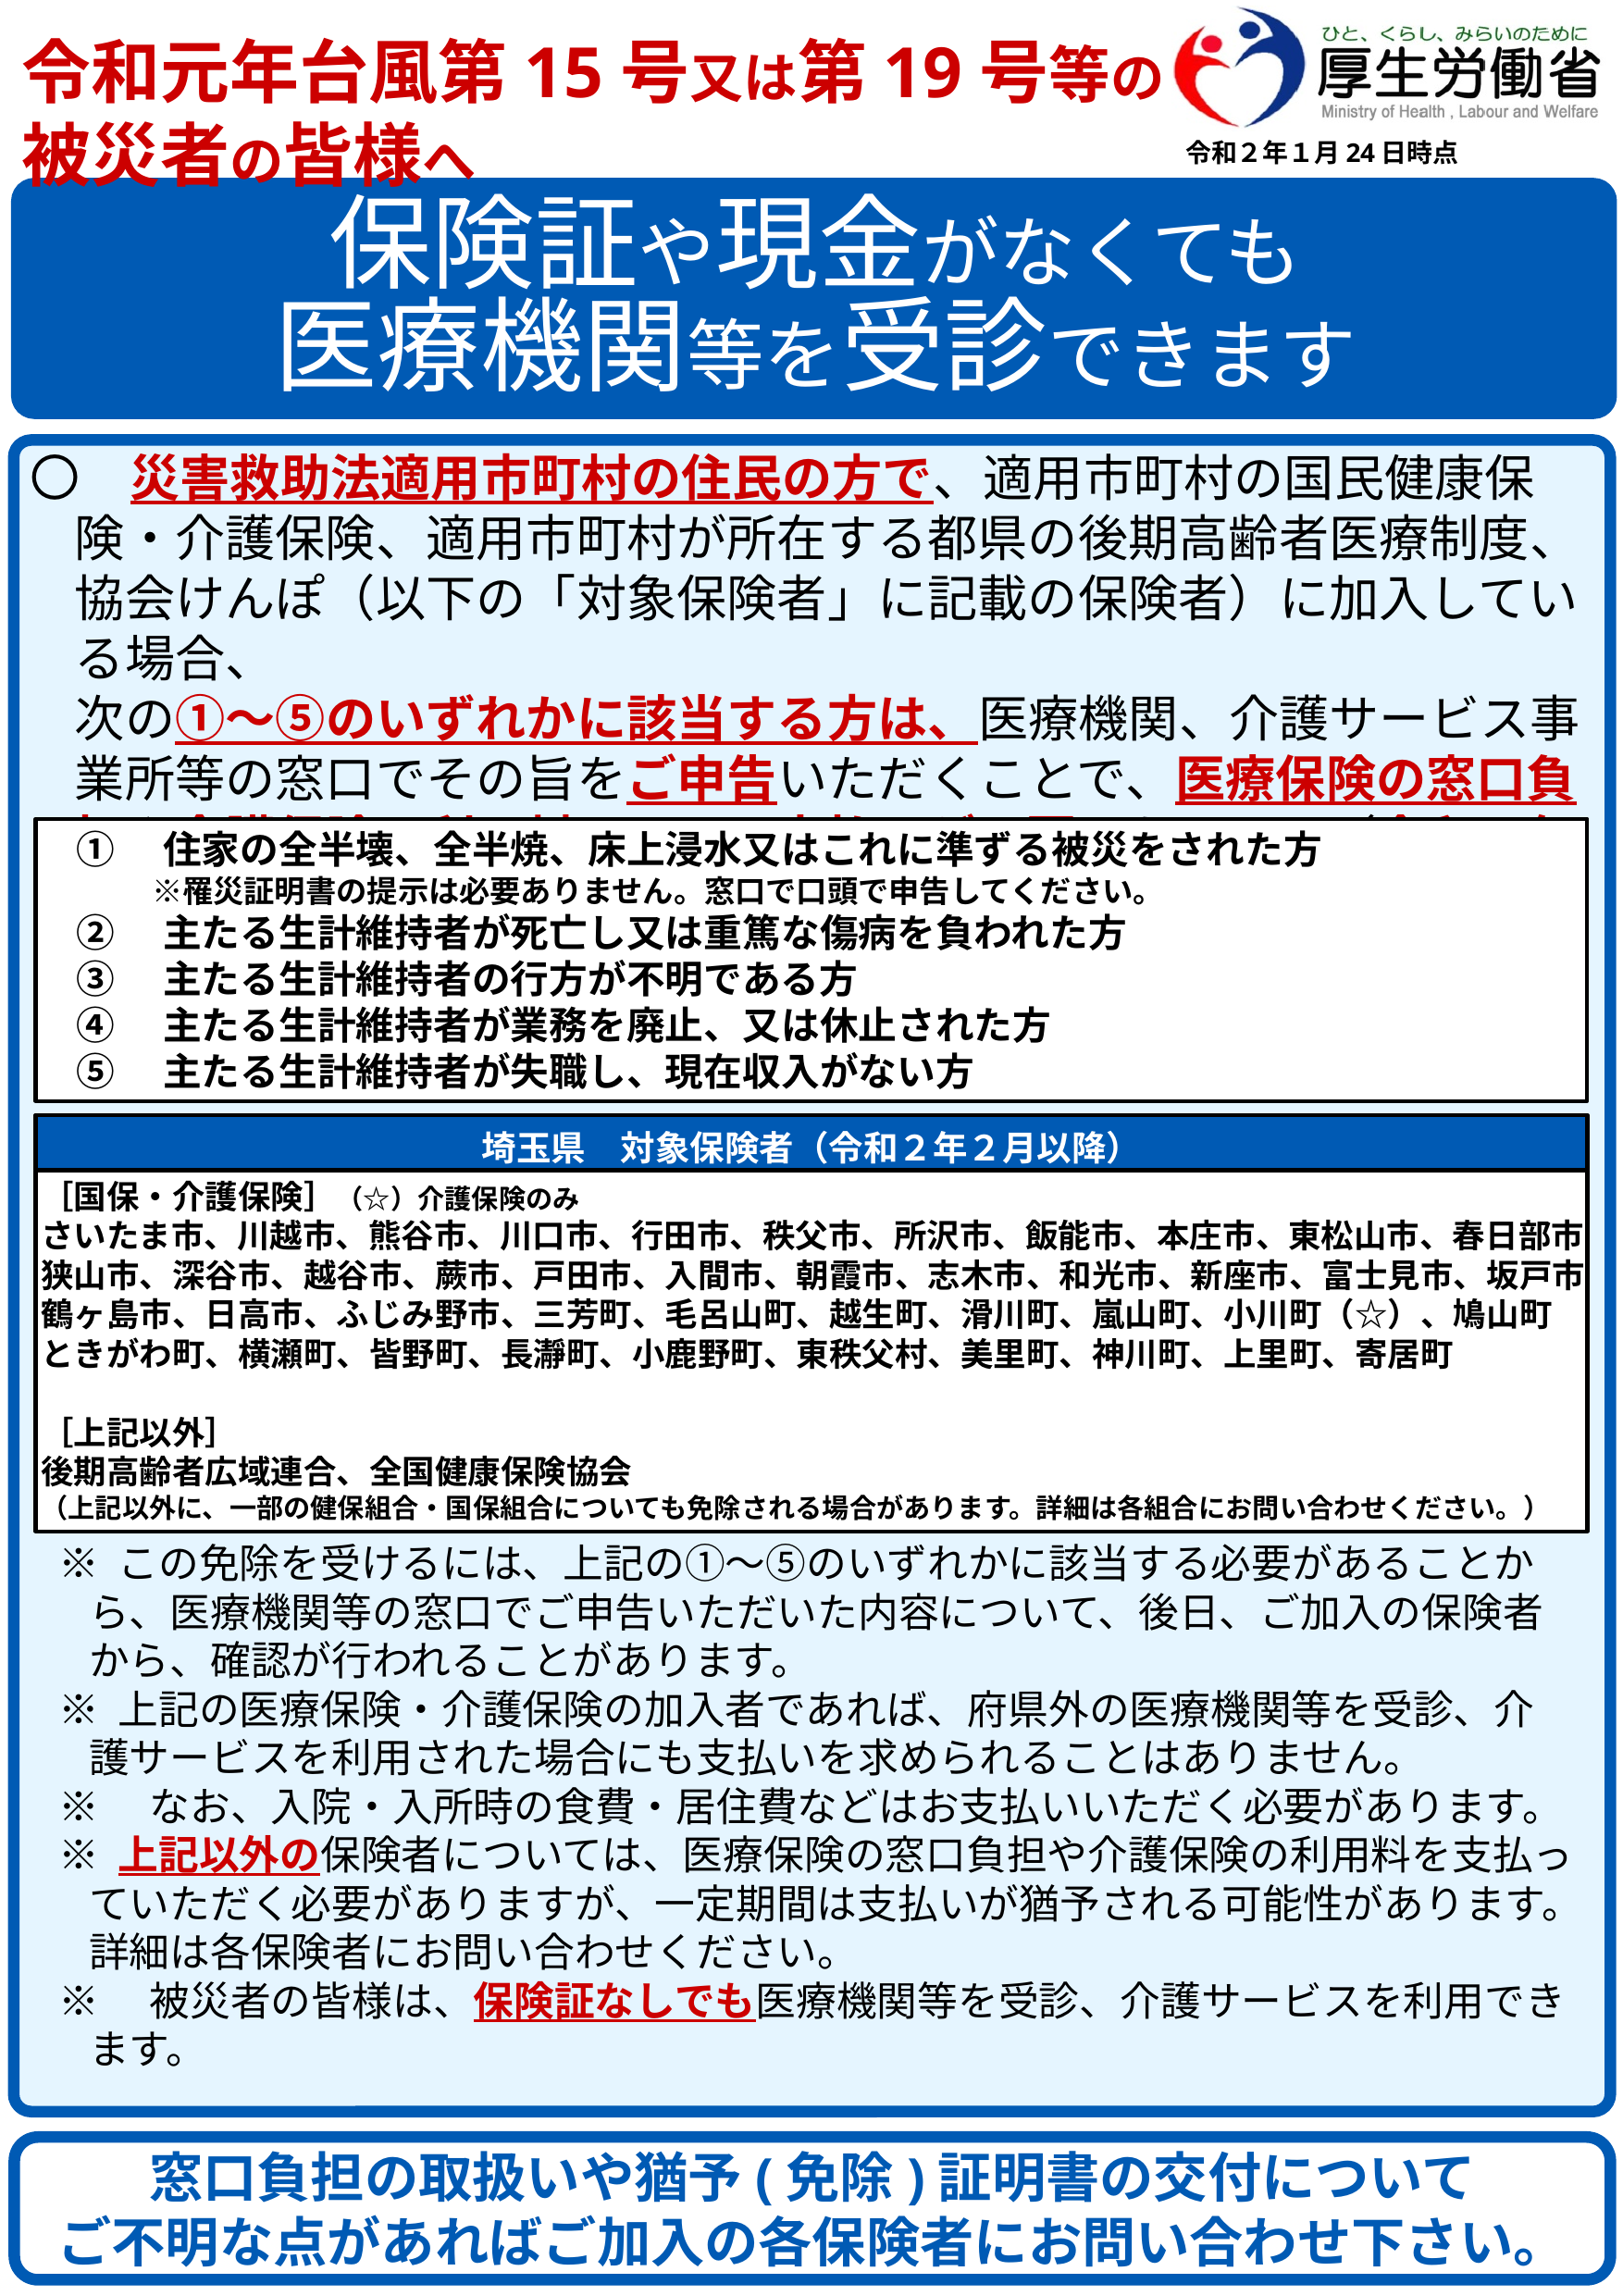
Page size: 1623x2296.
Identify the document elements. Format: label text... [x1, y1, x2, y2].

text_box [1171, 6, 1611, 176]
text_box ※ この免除を受けるには、上記の①～⑤のいずれかに該当する必要があることから、医療機関等の窓口でご申告いただいた内容について、後日、ご加入の保険者から、確認が行われることがあります。 ※ 上記の医療保険・介護保険の加入者であれば、府県外の医療機関等を受診、介護サービスを利用された場合にも支払いを求められることはありません。 ※ なお、入院・入所時の食費・居住費などはお支払いいただく必要があります。 ※ 上記以外の保険者については、医療保険の窓口負担や介護保険の利用料を支払っていただく必要がありますが、一定期間は支払いが猶予される可能性があります。詳細は各保険者にお問い合わせください。 ※ 被災者の皆様は、保険証なしでも医療機関等を受診、介護サービスを利用できます。 [44, 1531, 1588, 2079]
text_box 保険証や現金がなくても 医療機関等を受診できます [231, 181, 1399, 413]
text_box 〇 災害救助法適用市町村の住民の方で、適用市町村の国民健康保険・介護保険、適用市町村が所在する都県の後期高齢者医療制度、 協会けんぽ（以下の「対象保険者」に記載の保険者）に加入している場合、 次の➀～➄のいずれかに該当する方は、医療機関、介護サービス事業所等の窓口でその旨をご申告いただくことで、医療保険の窓口負担や介護保険の利用料について支払いが不要となります（令和２年３月末まで）。 [16, 440, 1615, 935]
text_box [15, 181, 1614, 416]
text_box [11, 445, 1613, 2114]
text_box ① 住家の全半壊、全半焼、床上浸水又はこれに準ずる被災をされた方 ※罹災証明書の提示は必要ありません。窓口で口頭で申告してください。 ② 主たる生計維持者が死亡し又は重篤な傷病を負われた方 ③ 主たる生計維持者の行方が不明である方 ④ 主たる生計維持者が業務を廃止、又は休止された方 ⑤ 主たる生計維持者が失職し、現在収入がない方 [35, 818, 1588, 1101]
text_box 令和元年台風第15号又は第19号等の 被災者の皆様へ [20, 19, 1167, 177]
text_box 窓口負担の取扱いや猶予(免除)証明書の交付について ご不明な点があればご加入の各保険者にお問い合わせ下さい。 [12, 2135, 1613, 2282]
text_box ［国保・介護保険］（☆）介護保険のみ さいたま市、川越市、熊谷市、川口市、行田市、秩父市、所沢市、飯能市、本庄市、東松山市、春日部市 狭山市、深谷市、越谷市、蕨市、戸田市、入間市、朝霞市、志木市、和光市、新座市、富士見市、坂戸市 鶴ヶ島市、日高市、ふじみ野市、三芳町、毛呂山町、越生町、滑川町、嵐山町、小川町（☆）、鳩山町 ときがわ町、横瀬町、皆野町、長瀞町、小鹿野町、東秩父村、美里町、神川町、上里町、寄居町 ［上記以外］ 後期高齢者広域連合、全国健康保険協会 （上記以外に、一部の健保組合・国保組合についても免除される場合があります。詳細は各組合にお問い合わせください。） [33, 1172, 1590, 1533]
text_box 埼玉県 対象保険者（令和２年２月以降） [33, 1113, 1590, 1172]
